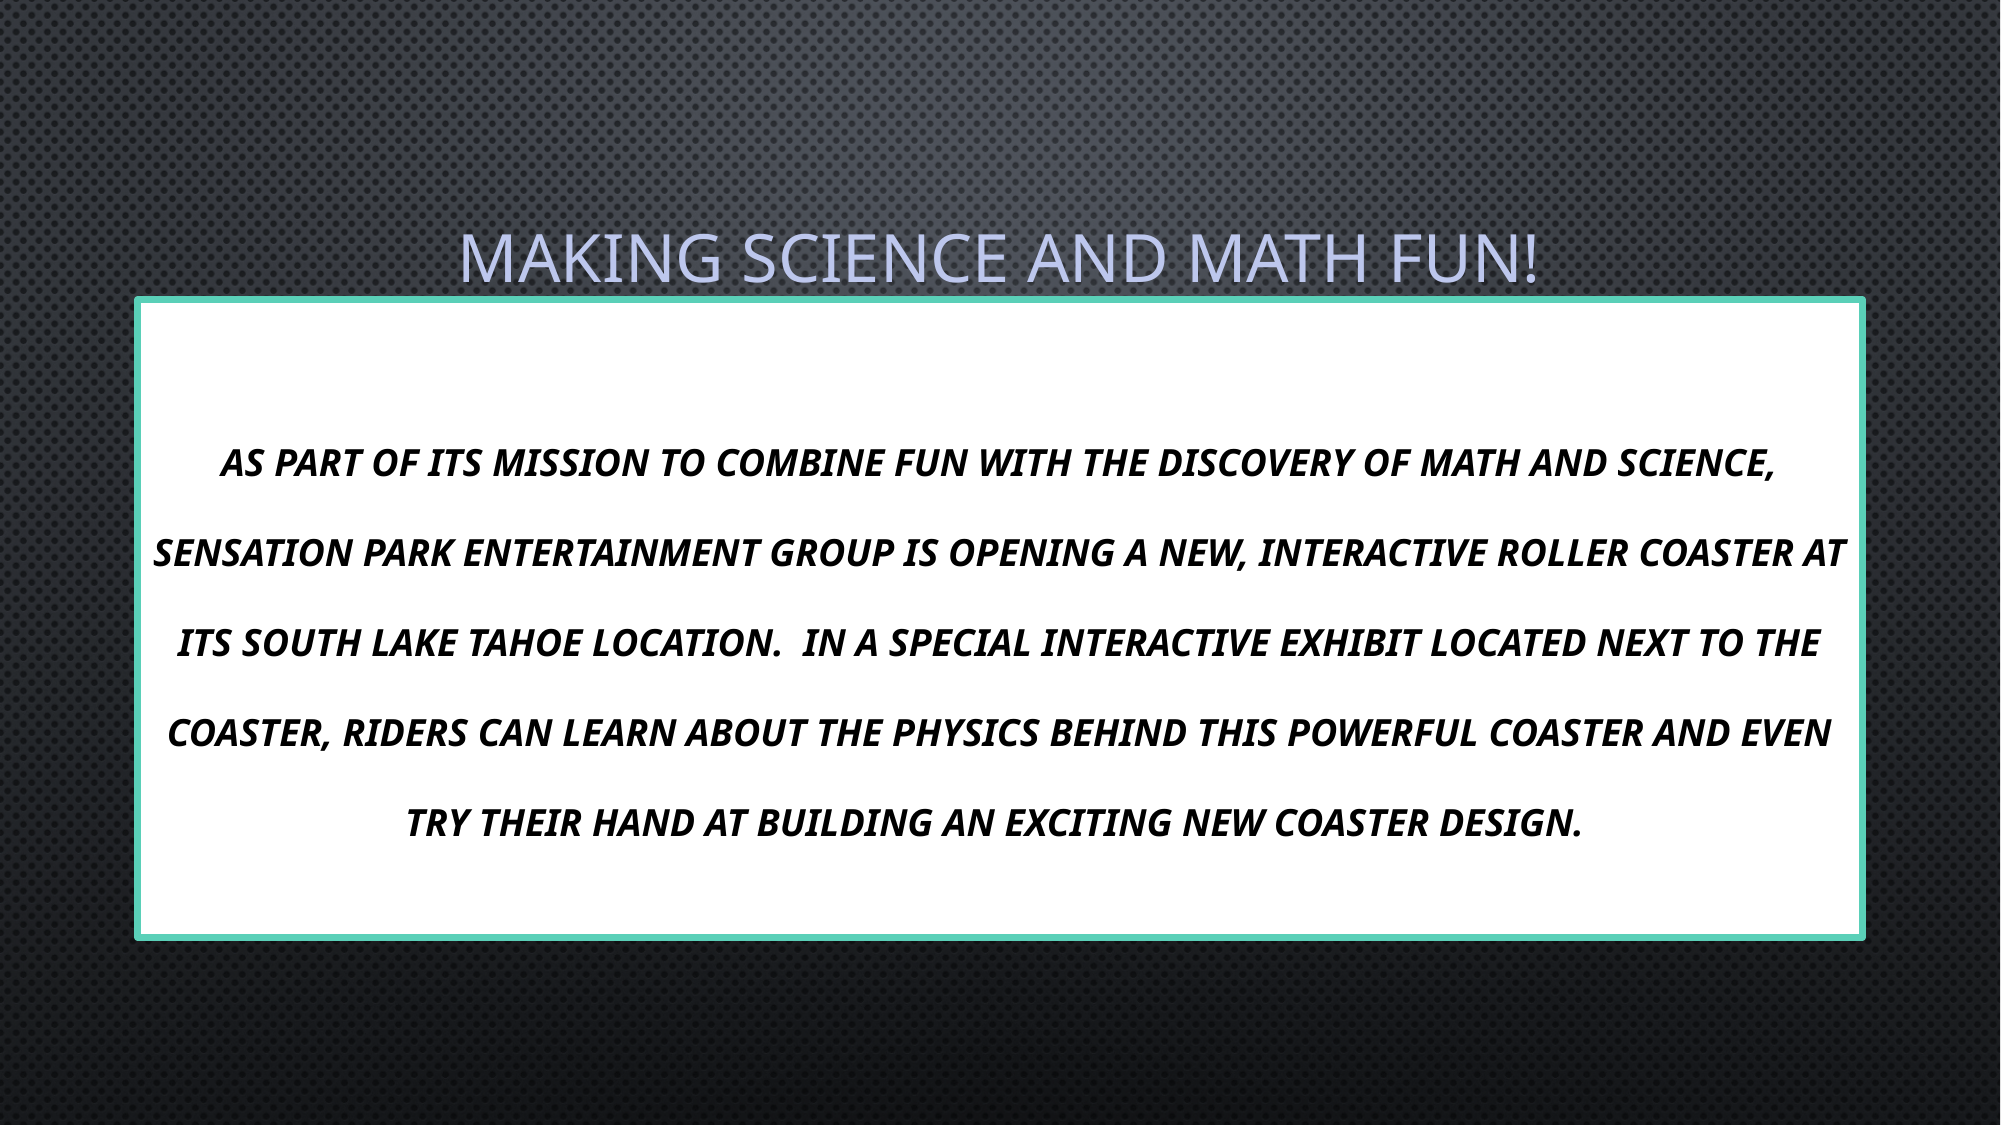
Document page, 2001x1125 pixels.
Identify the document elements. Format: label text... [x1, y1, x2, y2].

list As part of its mission to combine fun with the discovery of math and science, Sensation Park Entertainment Group is opening a new, interactive roller coaster at its South Lake Tahoe location. In a special interactive exhibit located next to the coaster, riders can learn about the physics behind this powerful coaster and even try their hand at building an exciting new coaster design. [136, 298, 1864, 939]
title Making Science and Math Fun! [187, 99, 1813, 298]
